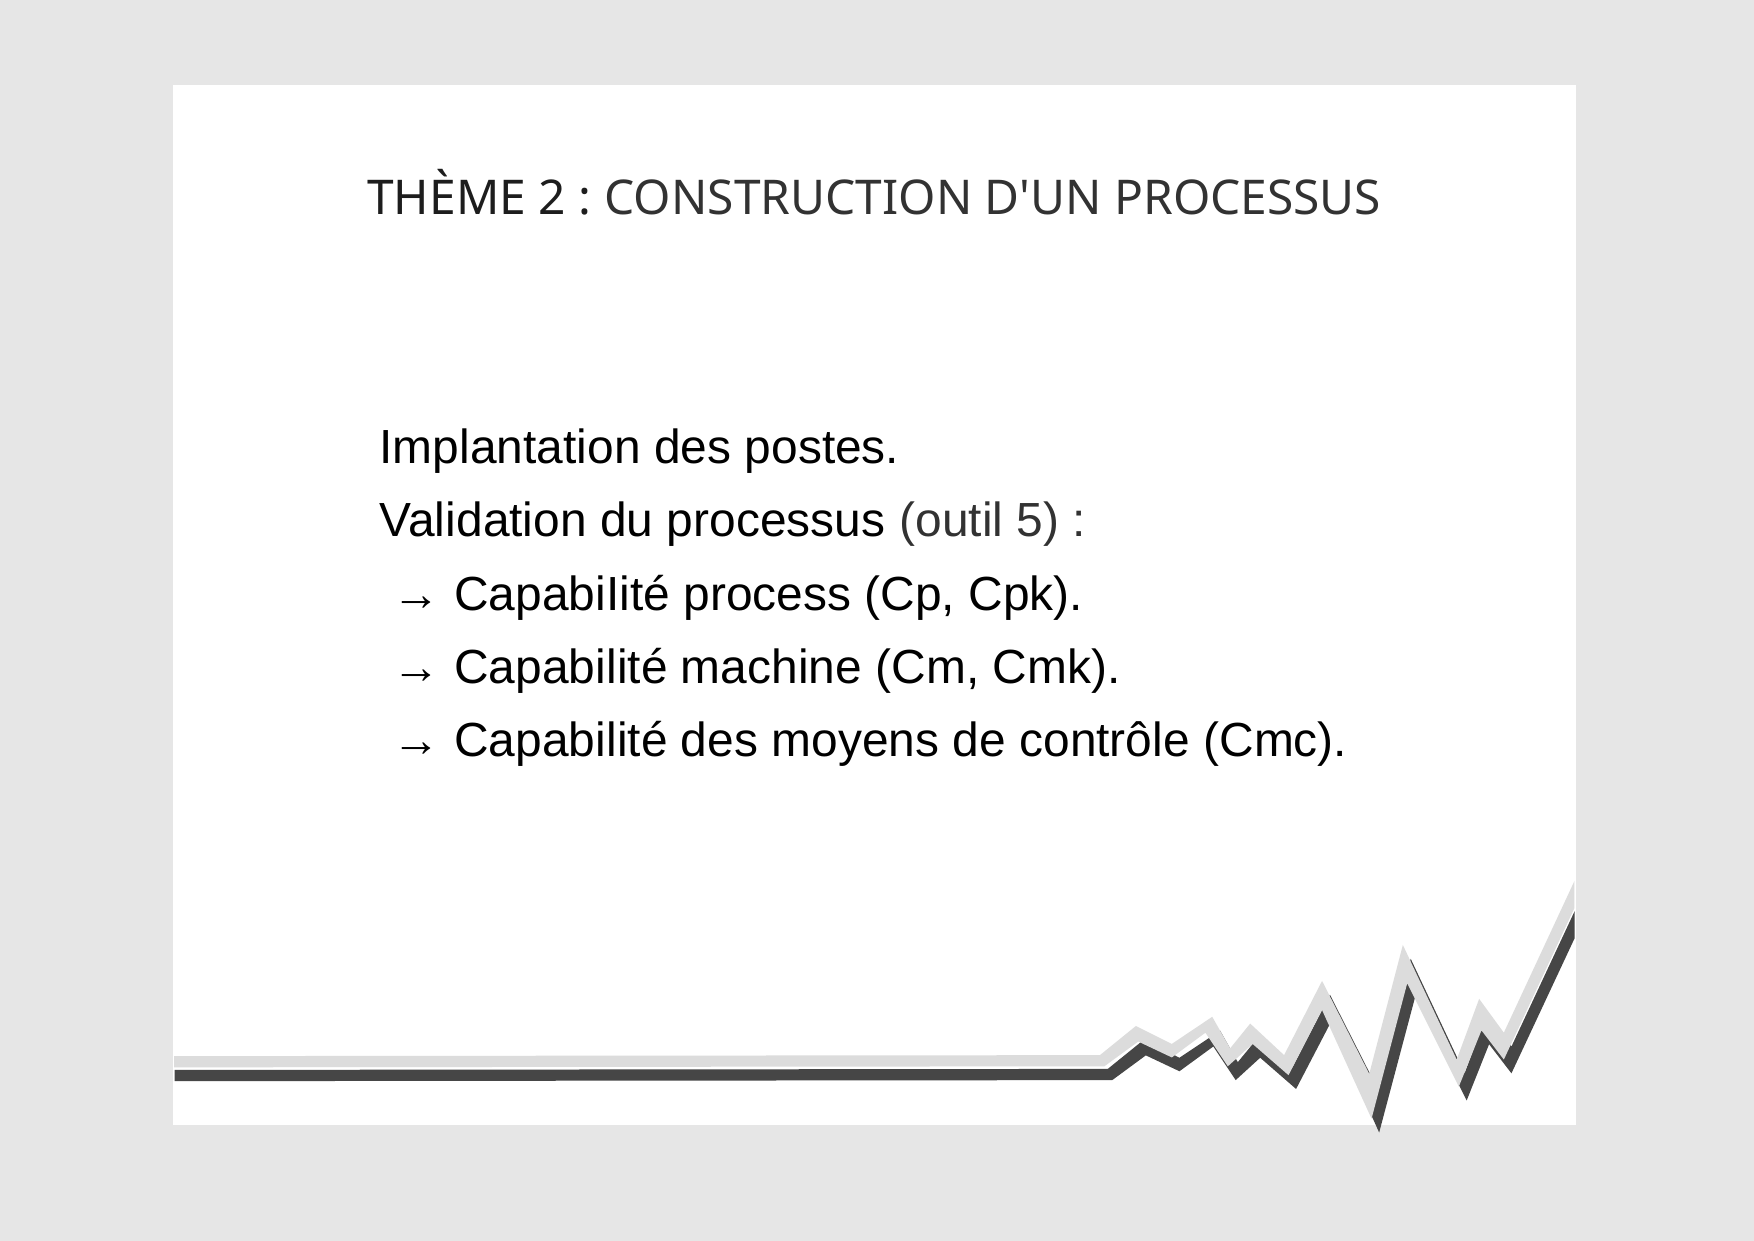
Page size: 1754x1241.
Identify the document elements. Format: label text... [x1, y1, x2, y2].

text_box [173, 85, 1575, 1124]
text_box Implantation des postes. Validation du processus (outil 5) : → CapabiIité process (Cp, Cpk). → Capabilité machine (Cm, Cmk). → Capabilité des moyens de contrôle (Cmc). [379, 407, 1406, 767]
text_box [174, 880, 1575, 1119]
text_box [1459, 911, 1575, 1101]
text_box [174, 1013, 1329, 1089]
text_box THÈME 2 : CONSTRUCTION D'UN PROCESSUS [175, 158, 1574, 225]
text_box [1372, 985, 1415, 1133]
